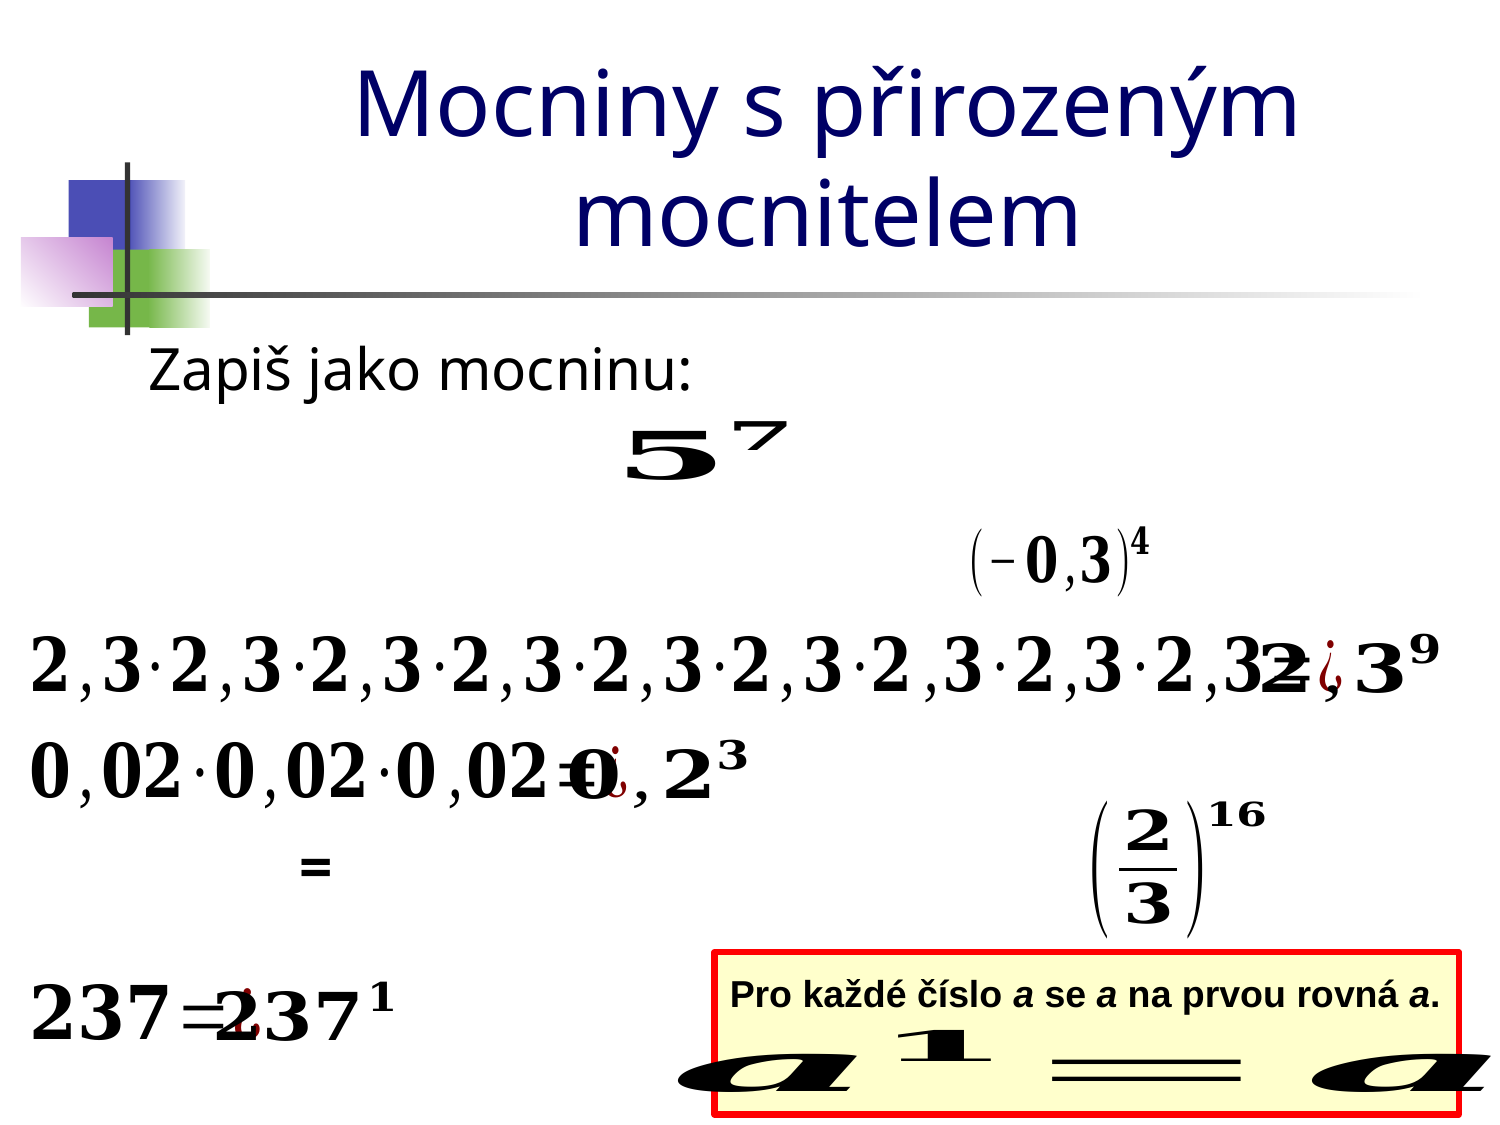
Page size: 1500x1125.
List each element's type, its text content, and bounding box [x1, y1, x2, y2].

text_box [714, 1023, 1459, 1115]
title Mocniny s přirozeným mocnitelem [188, 34, 1468, 276]
text_box [714, 952, 1459, 962]
text_box Pro každé číslo a se a na prvou rovná a. [652, 962, 1500, 1023]
list Zapiš jako mocninu: [117, 324, 1028, 408]
